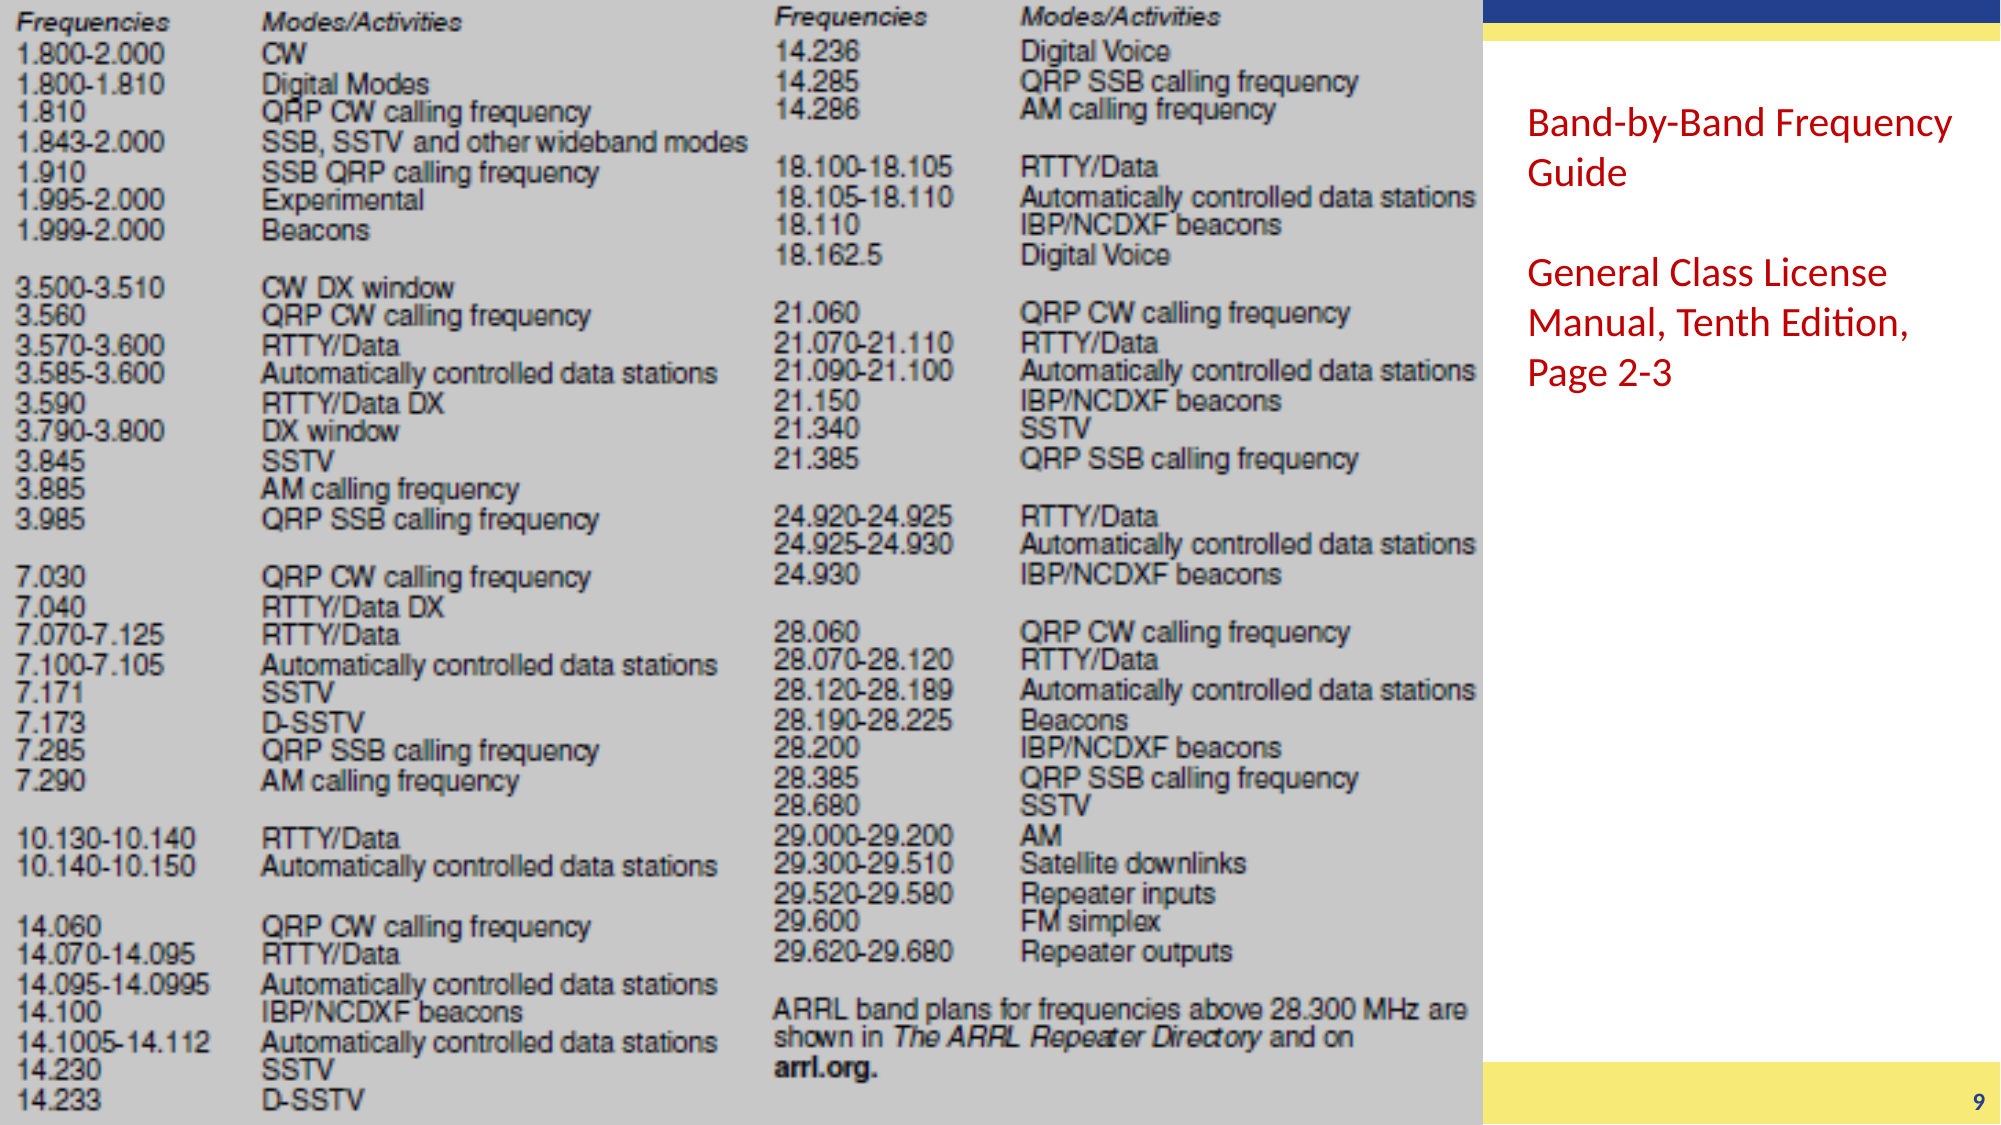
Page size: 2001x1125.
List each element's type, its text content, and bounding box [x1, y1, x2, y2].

picture [0, 0, 1483, 1125]
text_box Band-by-Band Frequency Guide General Class License Manual, Tenth Edition, Page 2-3 [1512, 87, 2000, 403]
